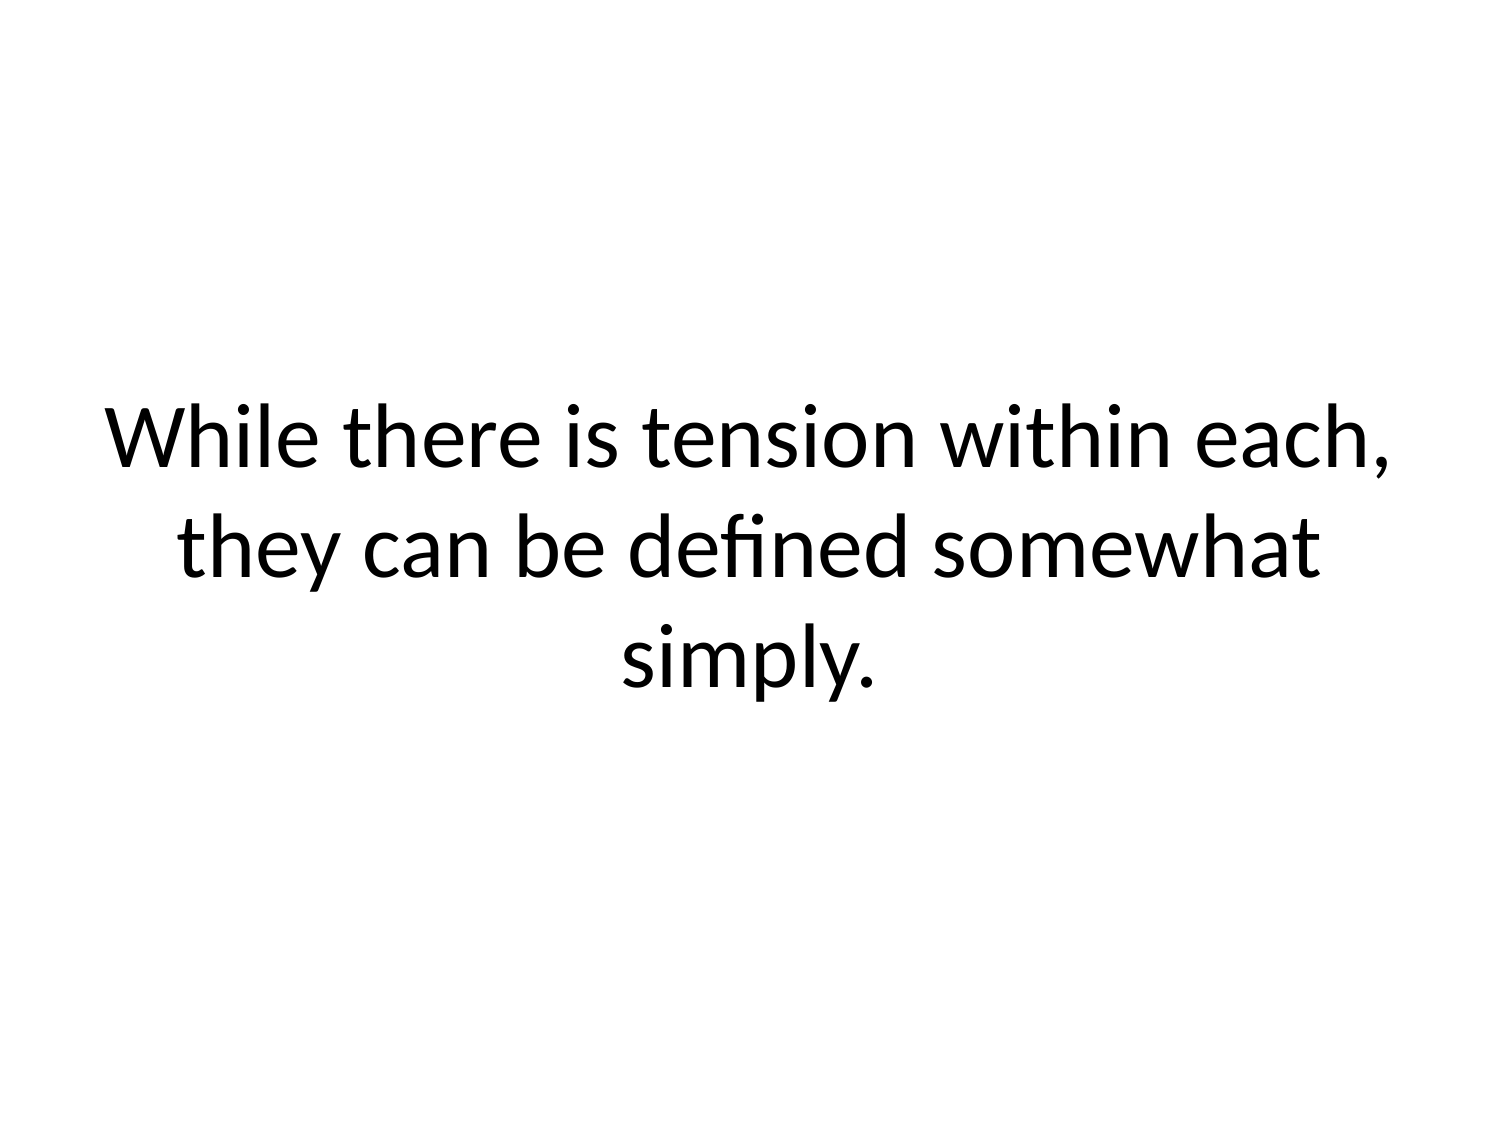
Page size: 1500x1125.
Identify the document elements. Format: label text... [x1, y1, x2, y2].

title While there is tension within each, they can be defined somewhat simply. [74, 44, 1426, 1038]
